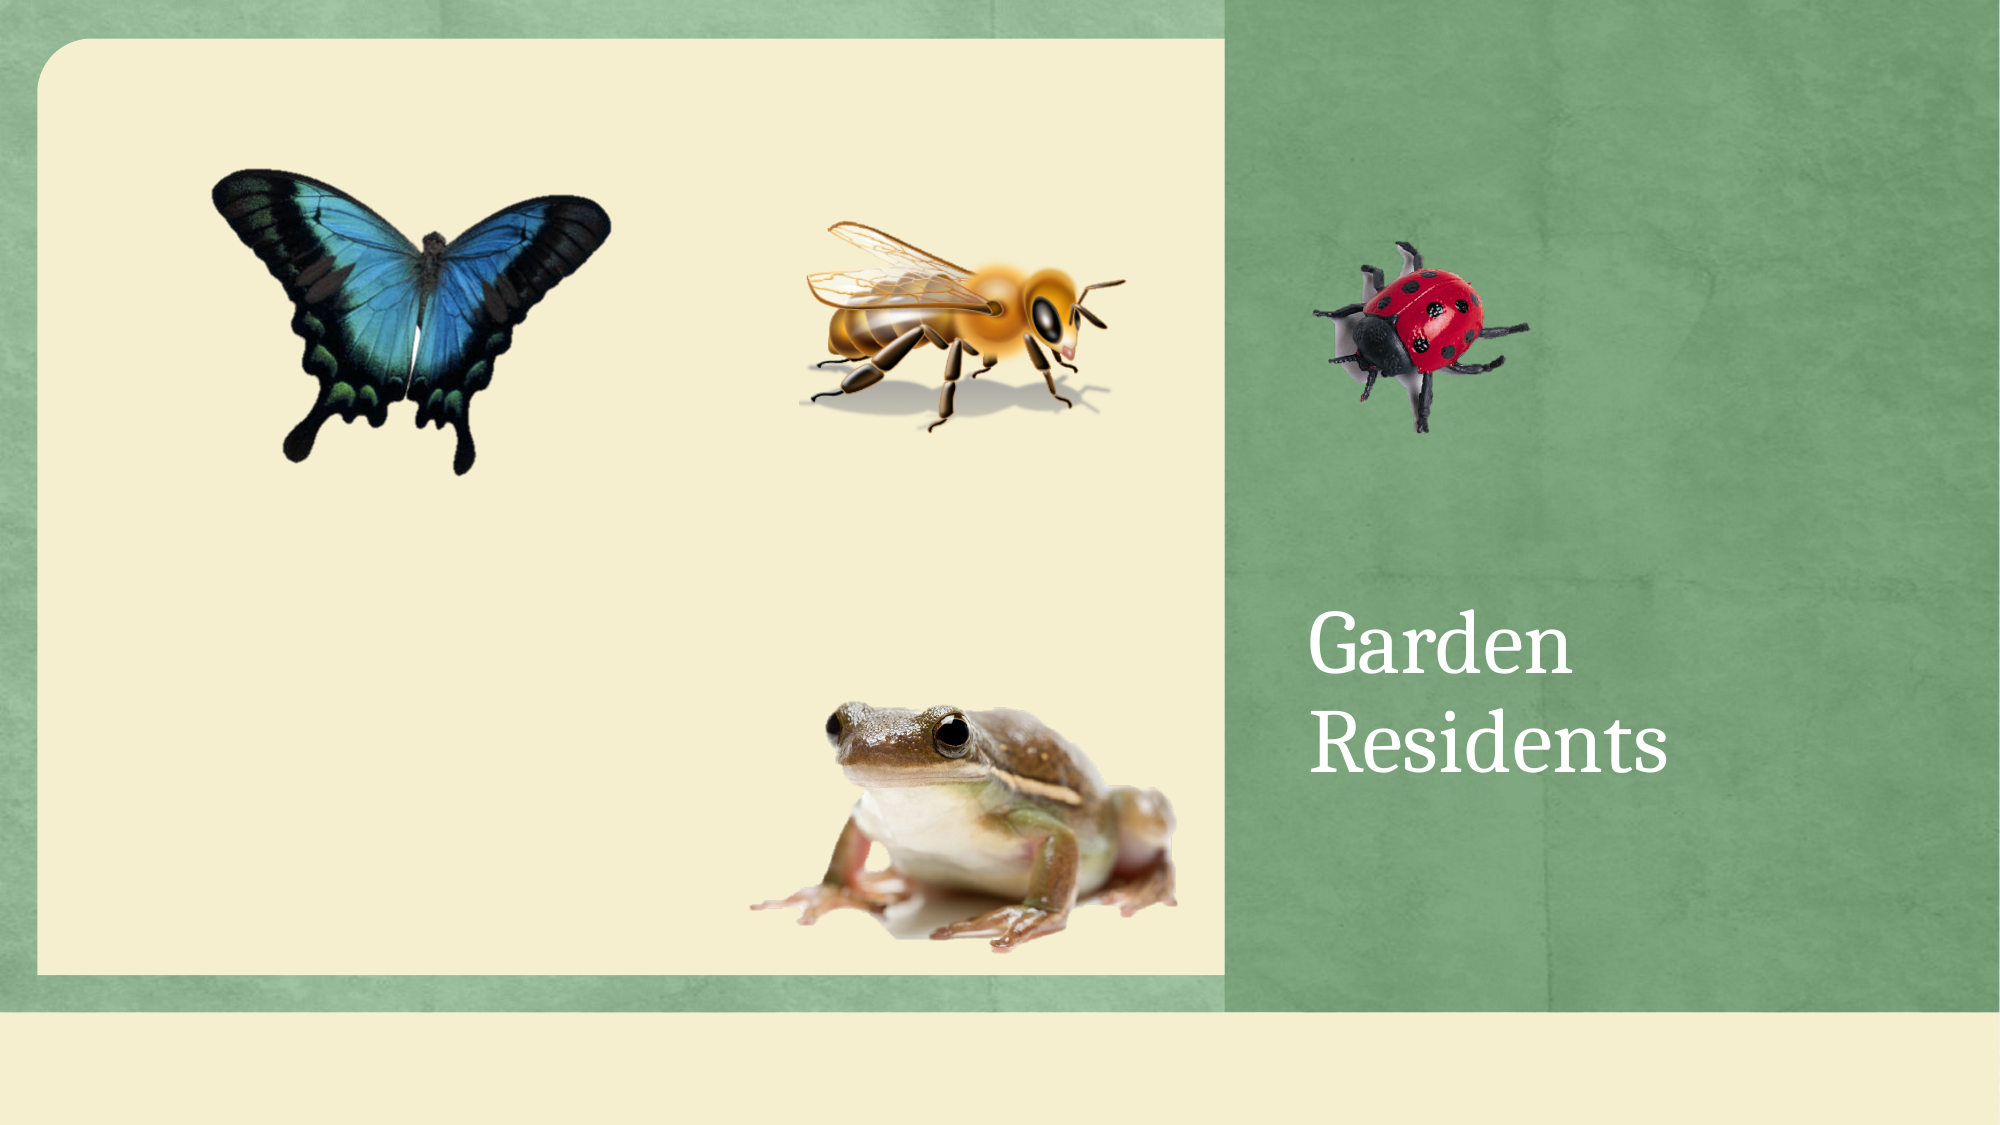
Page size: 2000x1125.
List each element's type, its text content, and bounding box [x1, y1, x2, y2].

picture [699, 578, 1213, 976]
picture [1209, 189, 1649, 481]
title Garden Residents [1293, 38, 1913, 800]
picture [121, 106, 723, 563]
picture [799, 168, 1133, 502]
